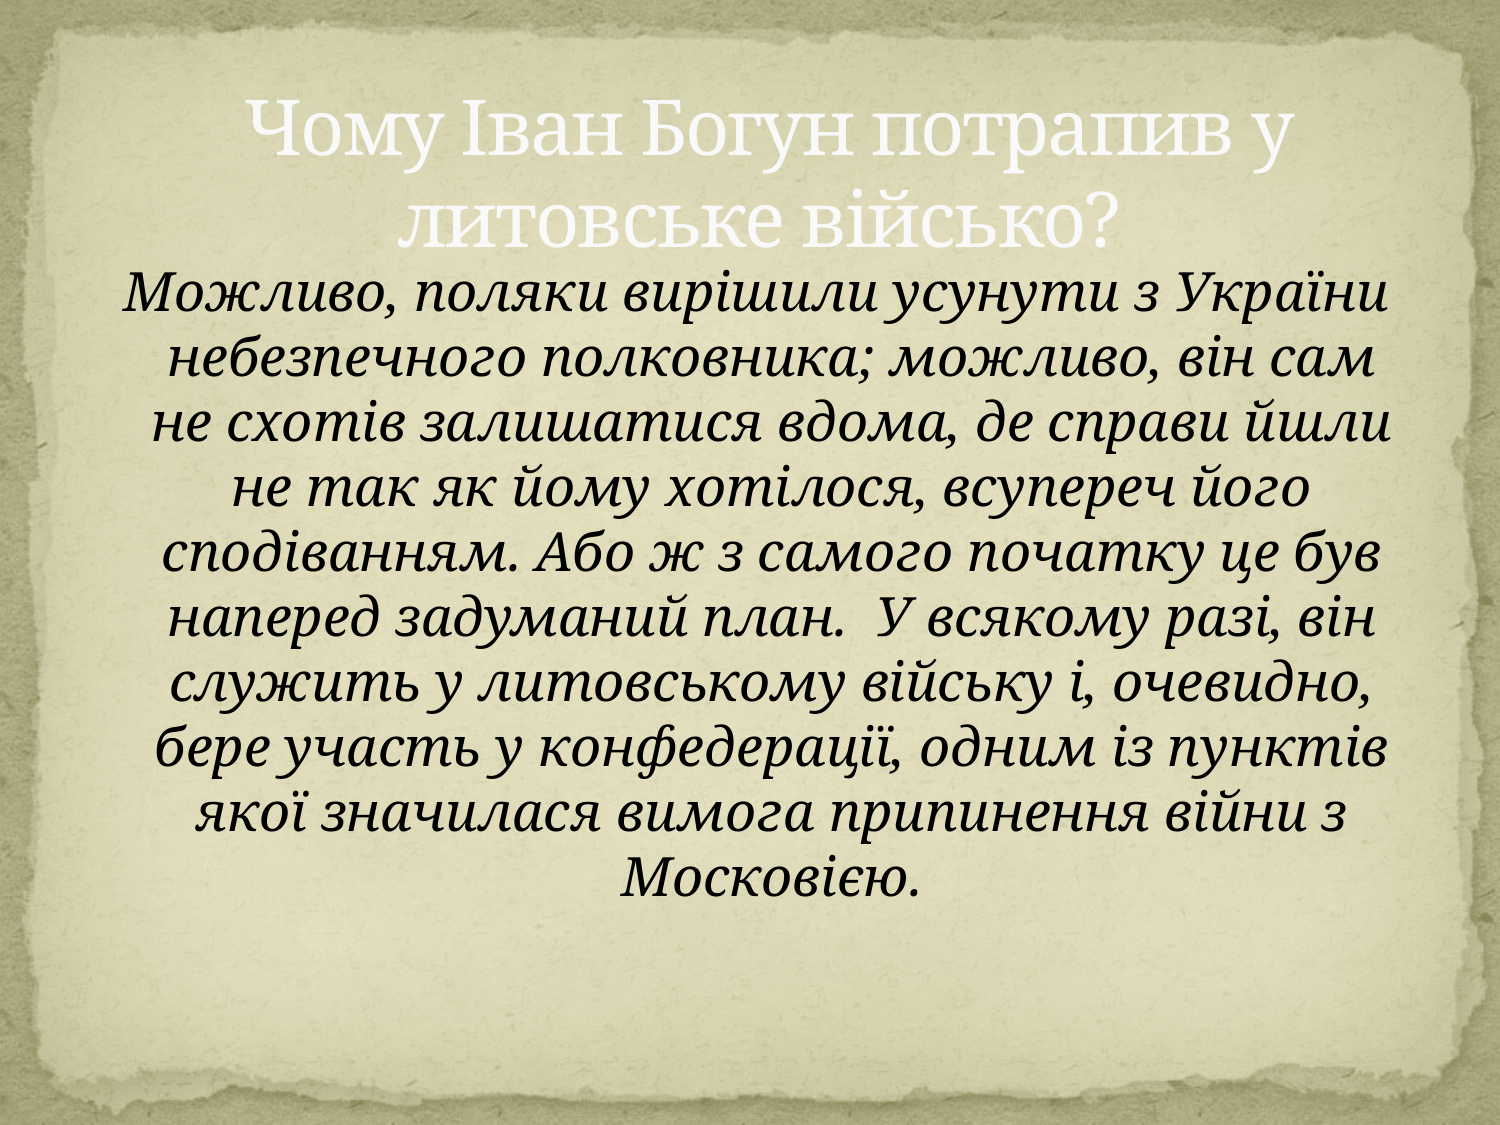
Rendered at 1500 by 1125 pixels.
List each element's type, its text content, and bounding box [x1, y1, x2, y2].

title Чому Іван Богун потрапив у литовське військо? [93, 70, 1444, 271]
list Можливо, поляки вирішили усунути з України небезпечного полковника; можливо, він сам не схотів залишатися вдома, де справи йшли не так як йому хотілося, всупереч його сподіванням. Або ж з самого початку це був наперед задуманий план. У всякому разі, він служить у литовському війську і, очевидно, бере участь у конфедерації, одним із пунктів якої значилася вимога припинення війни з Московією. [75, 249, 1425, 1000]
